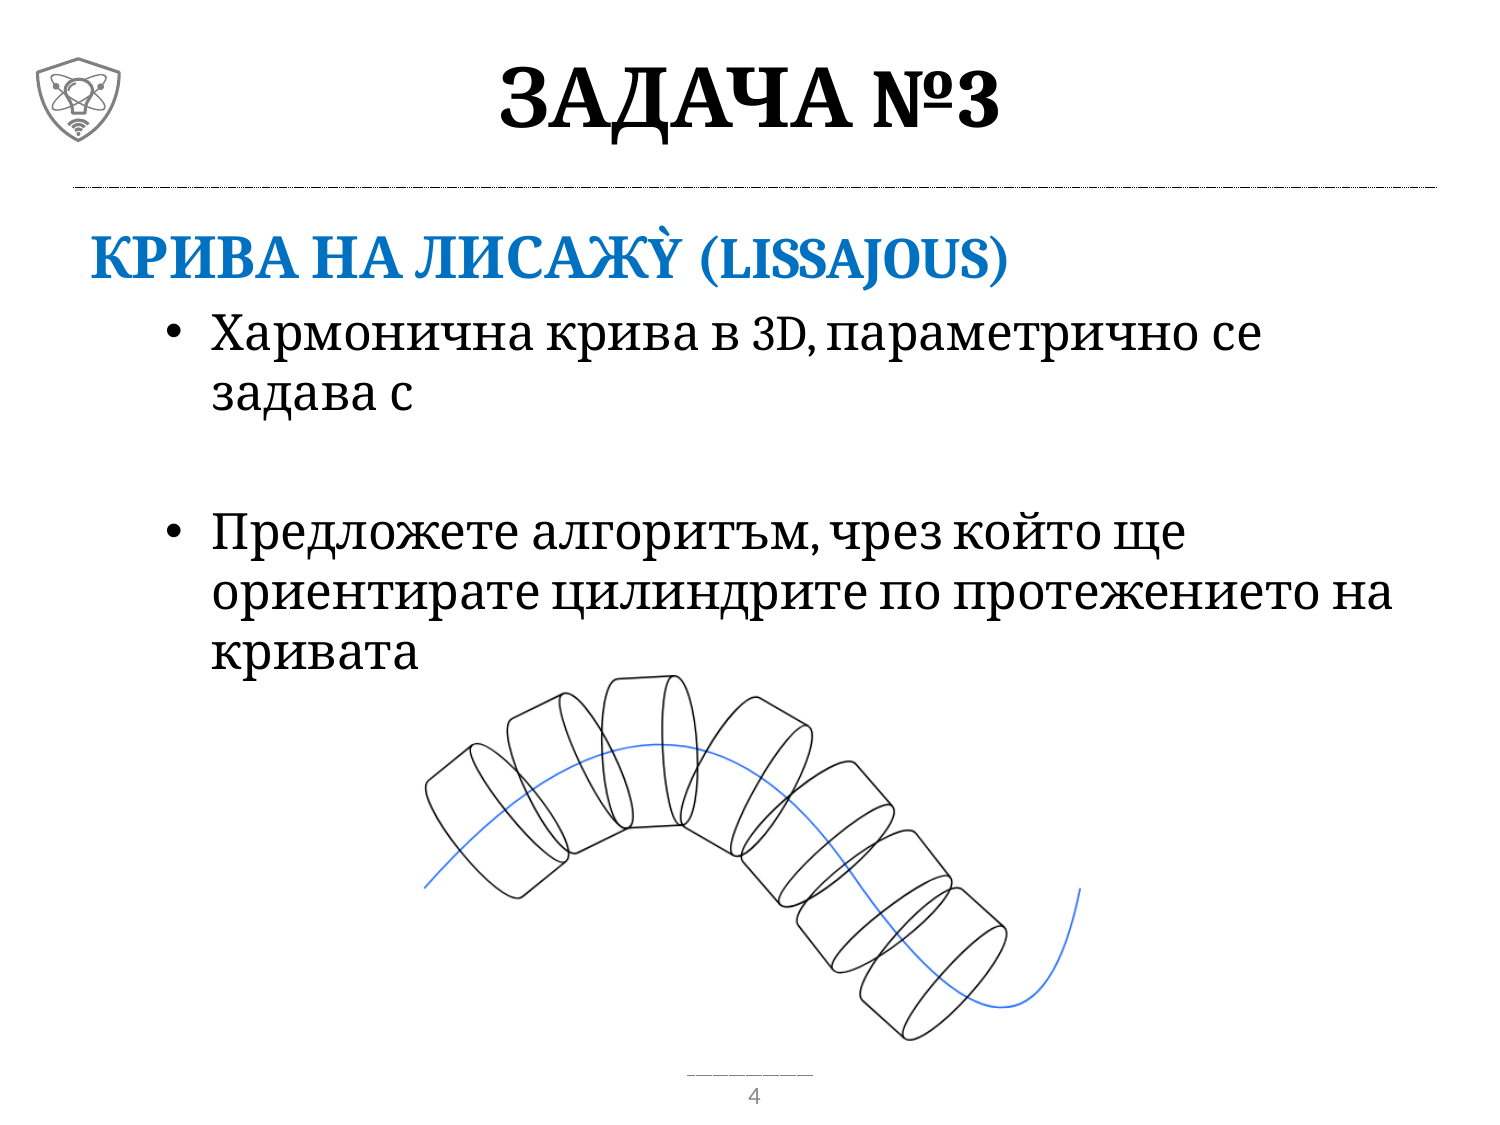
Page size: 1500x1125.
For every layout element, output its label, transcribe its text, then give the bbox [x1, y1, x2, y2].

title Задача №3 [0, 0, 1500, 188]
slide_number 4 [579, 1065, 930, 1125]
picture [412, 674, 1081, 1054]
